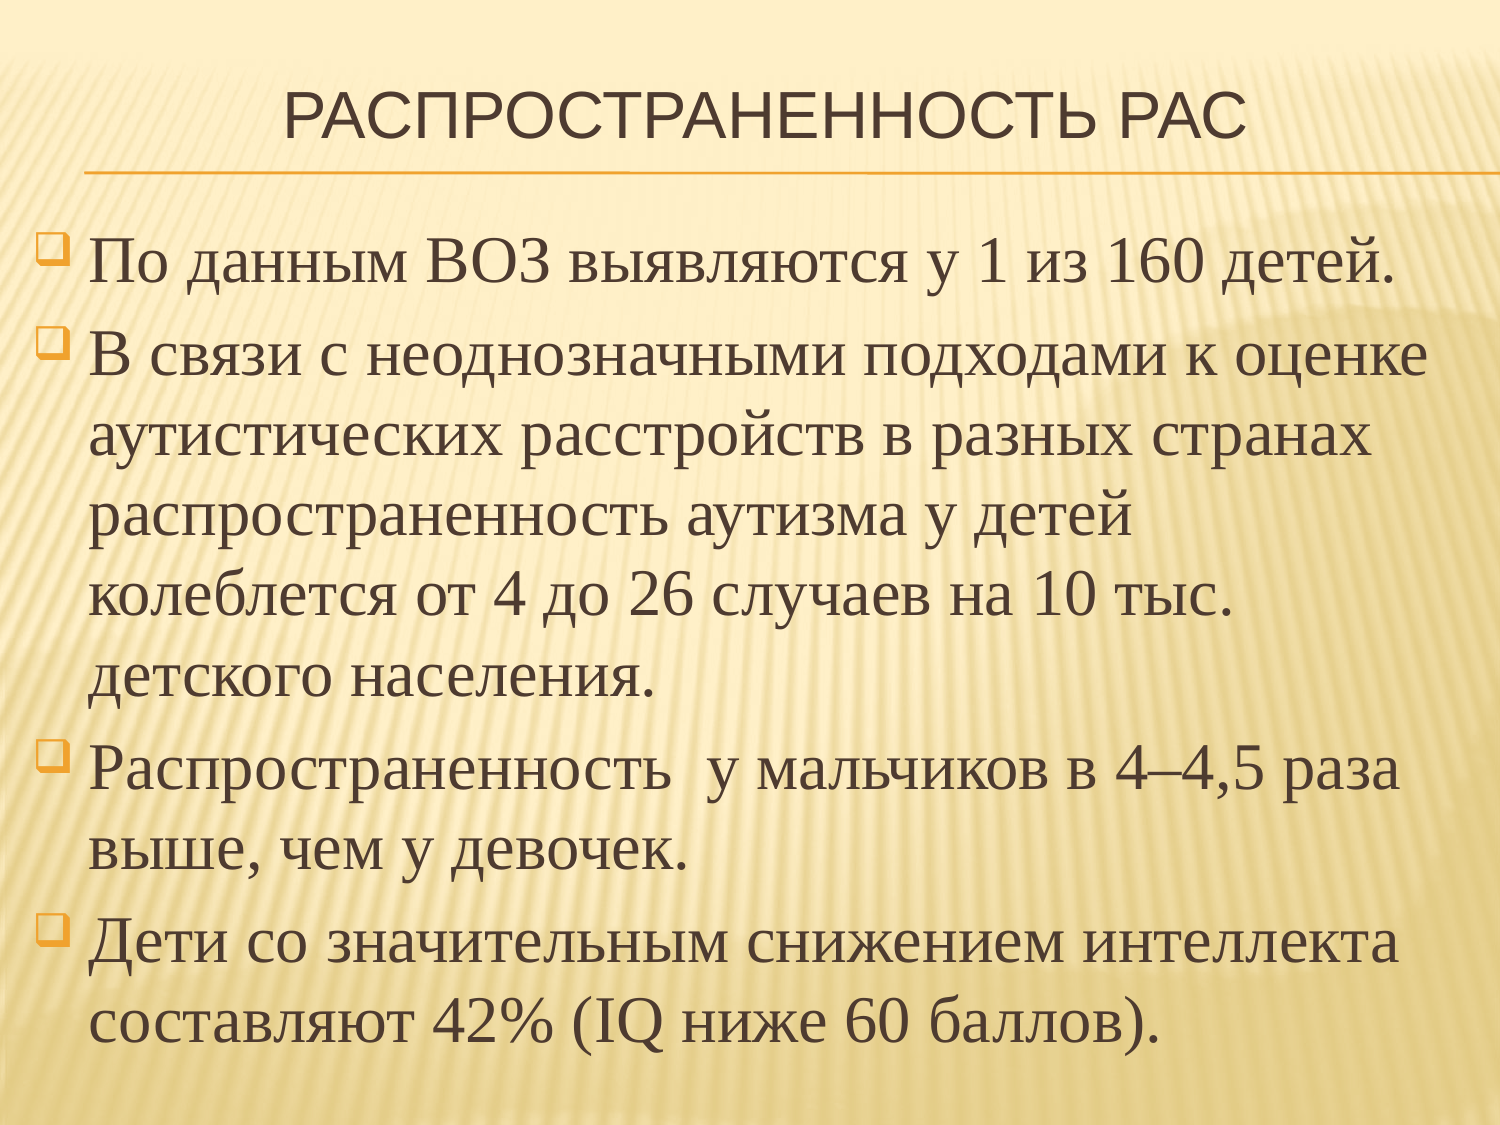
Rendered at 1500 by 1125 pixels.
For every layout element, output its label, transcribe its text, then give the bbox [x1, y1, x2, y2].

title Распространенность РАС [53, 42, 1479, 181]
list По данным ВОЗ выявляются у 1 из 160 детей. В связи с неоднозначными подходами к оценке аутистических расстройств в разных странах распространенность аутизма у детей колеблется от 4 до 26 случаев на 10 тыс. детского населения. Распространенность у мальчиков в 4–4,5 раза выше, чем у девочек. Дети со значительным снижением интеллекта составляют 42% (IQ ниже 60 баллов). [17, 208, 1473, 1094]
